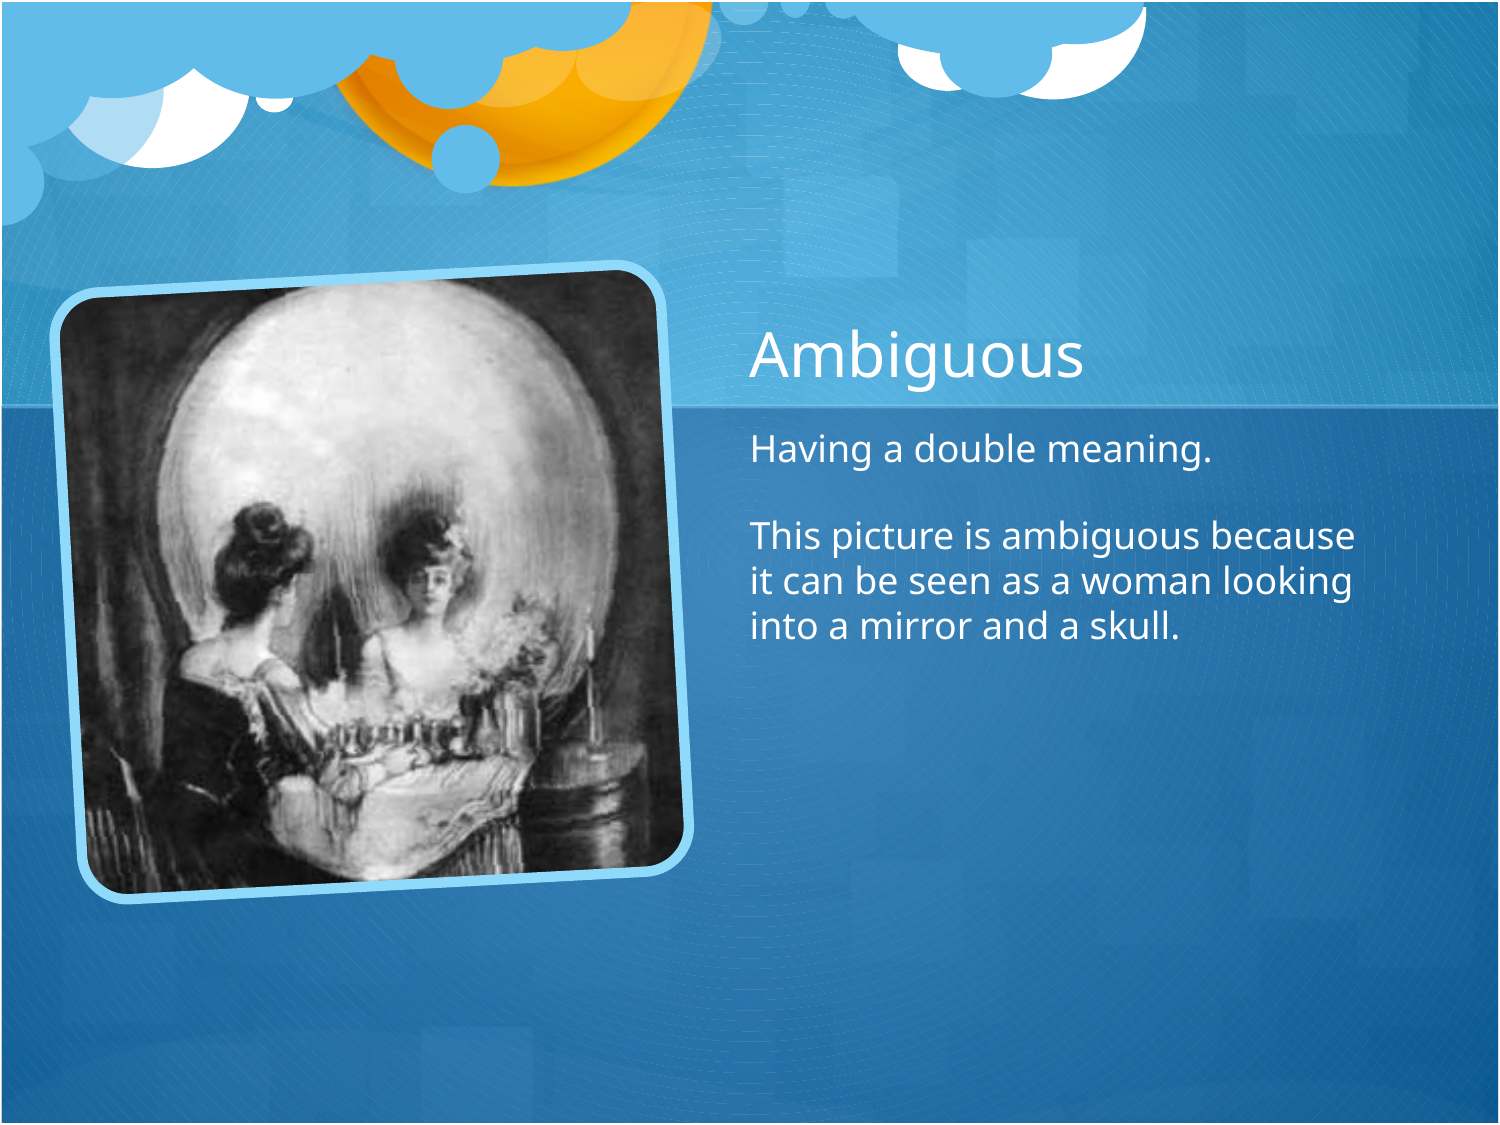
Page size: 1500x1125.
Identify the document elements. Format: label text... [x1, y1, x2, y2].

title Ambiguous [734, 162, 1383, 398]
list Having a double meaning. This picture is ambiguous because it can be seen as a woman looking into a mirror and a skull. [734, 417, 1383, 1025]
picture [2, 2, 1498, 1123]
